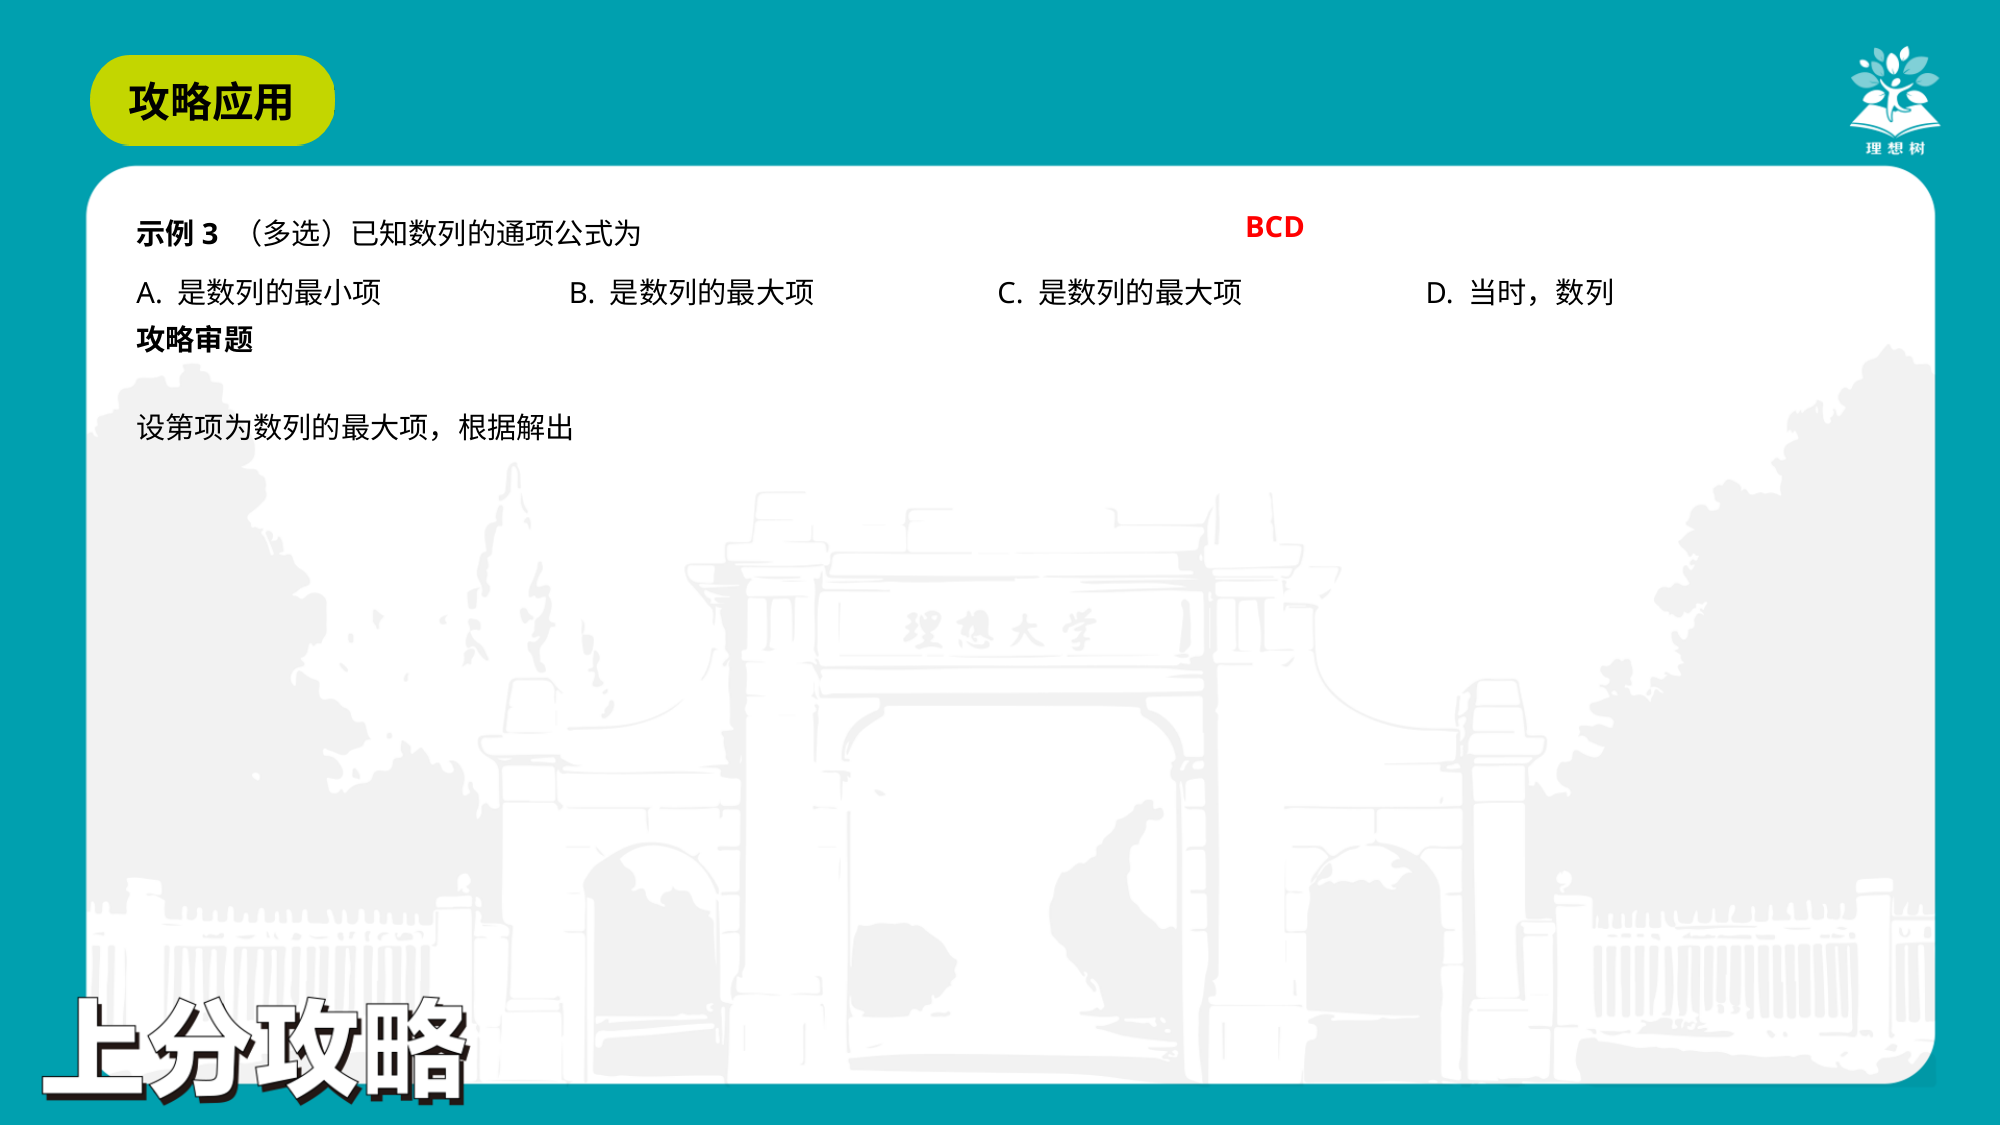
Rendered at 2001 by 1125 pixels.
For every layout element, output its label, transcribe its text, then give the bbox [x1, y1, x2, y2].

picture [0, 0, 2000, 1125]
text_box BCD [1242, 207, 1308, 242]
